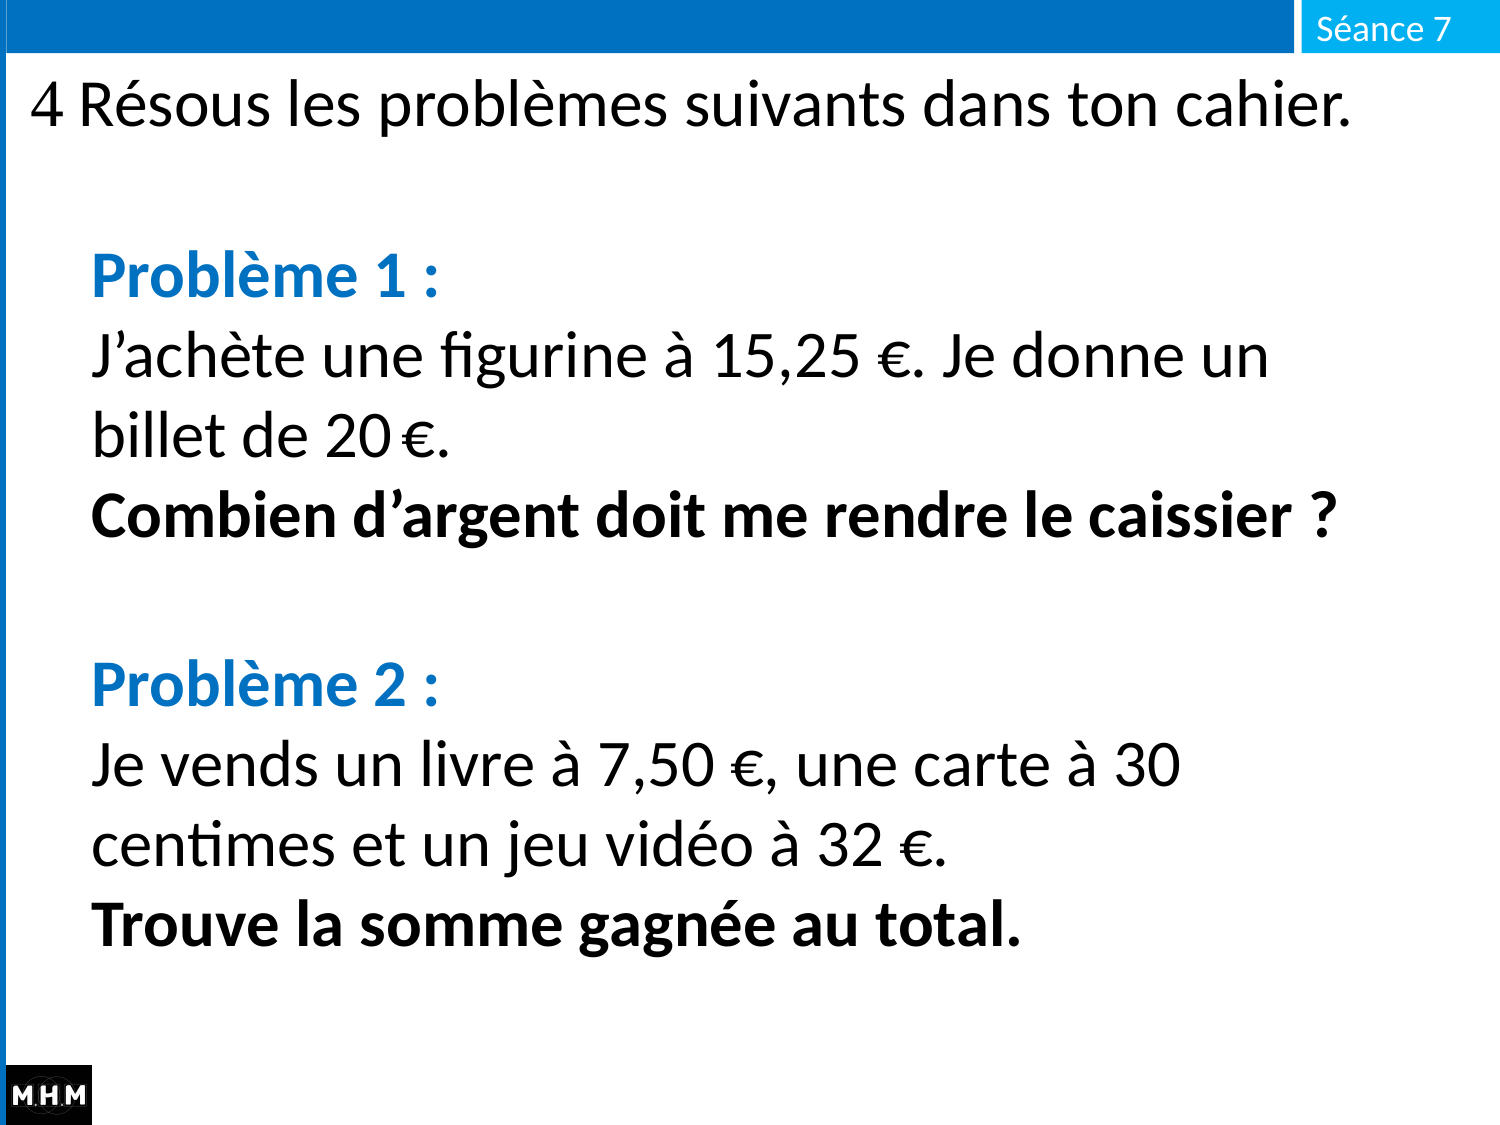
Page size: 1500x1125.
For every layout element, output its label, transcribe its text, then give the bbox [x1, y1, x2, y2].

picture [6, 1065, 92, 1125]
text_box Problème 2 : Je vends un livre à 7,50 €, une carte à 30 centimes et un jeu vidéo à 32 €. Trouve la somme gagnée au total. [76, 632, 1424, 1012]
text_box Problème 1 : J’achète une figurine à 15,25 €. Je donne un billet de 20 €. Combien d’argent doit me rendre le caissier ? [76, 223, 1424, 603]
title  Résous les problèmes suivants dans ton cahier. [14, 60, 1391, 150]
